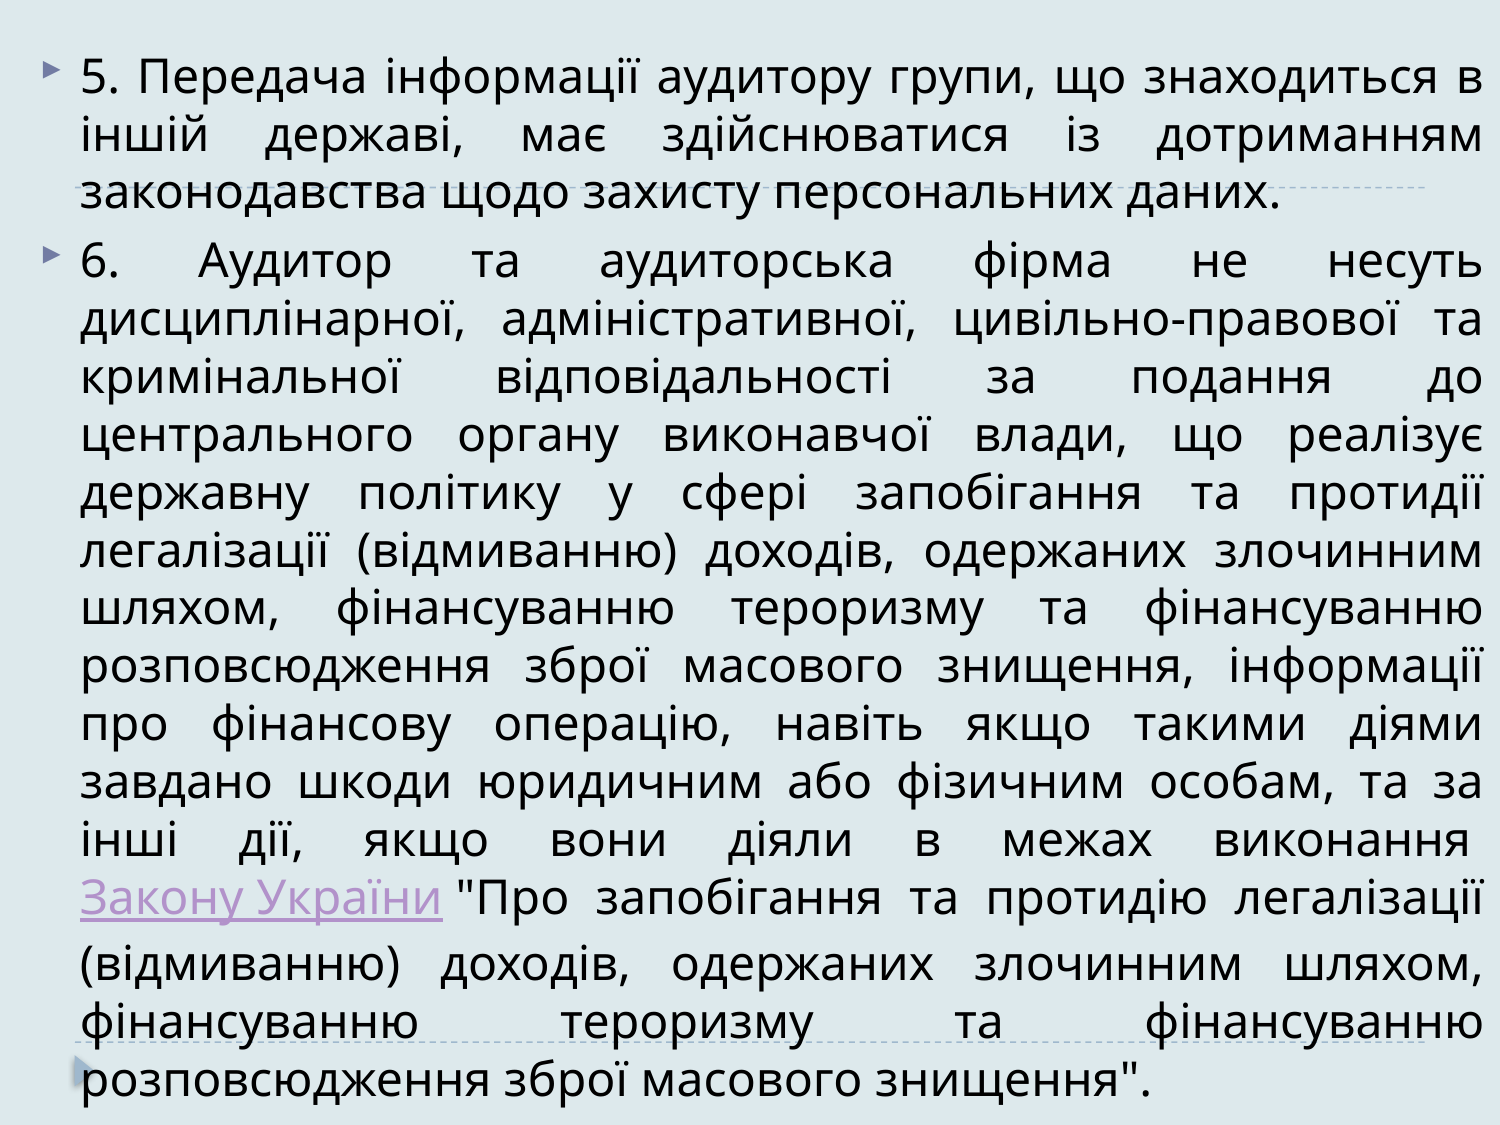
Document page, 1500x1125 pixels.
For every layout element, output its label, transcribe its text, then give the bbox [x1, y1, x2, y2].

list 5. Передача інформації аудитору групи, що знаходиться в іншій державі, має здійснюватися із дотриманням законодавства щодо захисту персональних даних. 6. Аудитор та аудиторська фірма не несуть дисциплінарної, адміністративної, цивільно-правової та кримінальної відповідальності за подання до центрального органу виконавчої влади, що реалізує державну політику у сфері запобігання та протидії легалізації (відмиванню) доходів, одержаних злочинним шляхом, фінансуванню тероризму та фінансуванню розповсюдження зброї масового знищення, інформації про фінансову операцію, навіть якщо такими діями завдано шкоди юридичним або фізичним особам, та за інші дії, якщо вони діяли в межах виконання Закону України "Про запобігання та протидію легалізації (відмиванню) доходів, одержаних злочинним шляхом, фінансуванню тероризму та фінансуванню розповсюдження зброї масового знищення". [24, 37, 1500, 1125]
